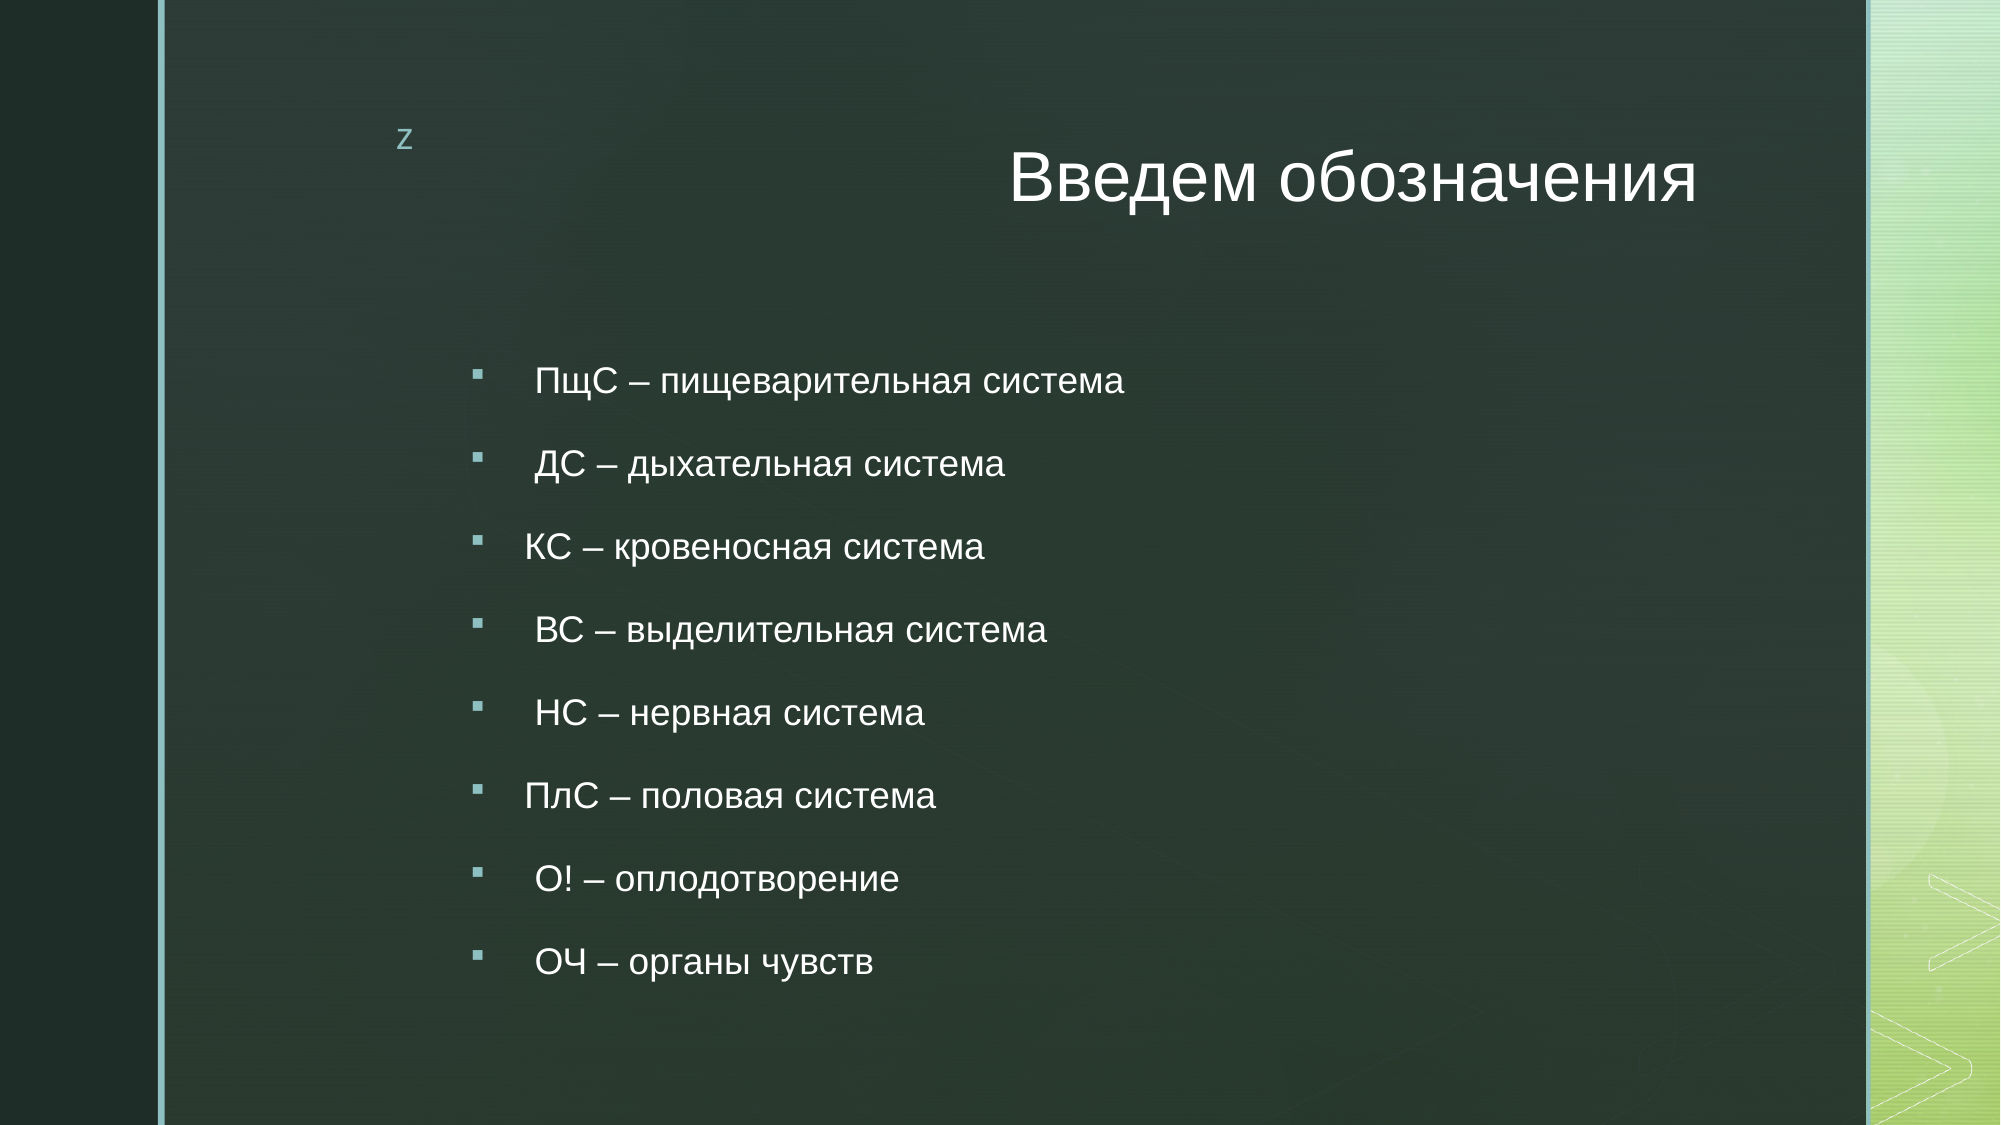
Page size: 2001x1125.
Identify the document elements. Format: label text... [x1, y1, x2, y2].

title Введем обозначения [428, 132, 1734, 310]
list ПщС – пищеварительная система ДС – дыхательная система КС – кровеносная система ВС – выделительная система НС – нервная система ПлС – половая система О! – оплодотворение ОЧ – органы чувств [454, 336, 1734, 993]
picture [1871, 0, 2001, 1125]
